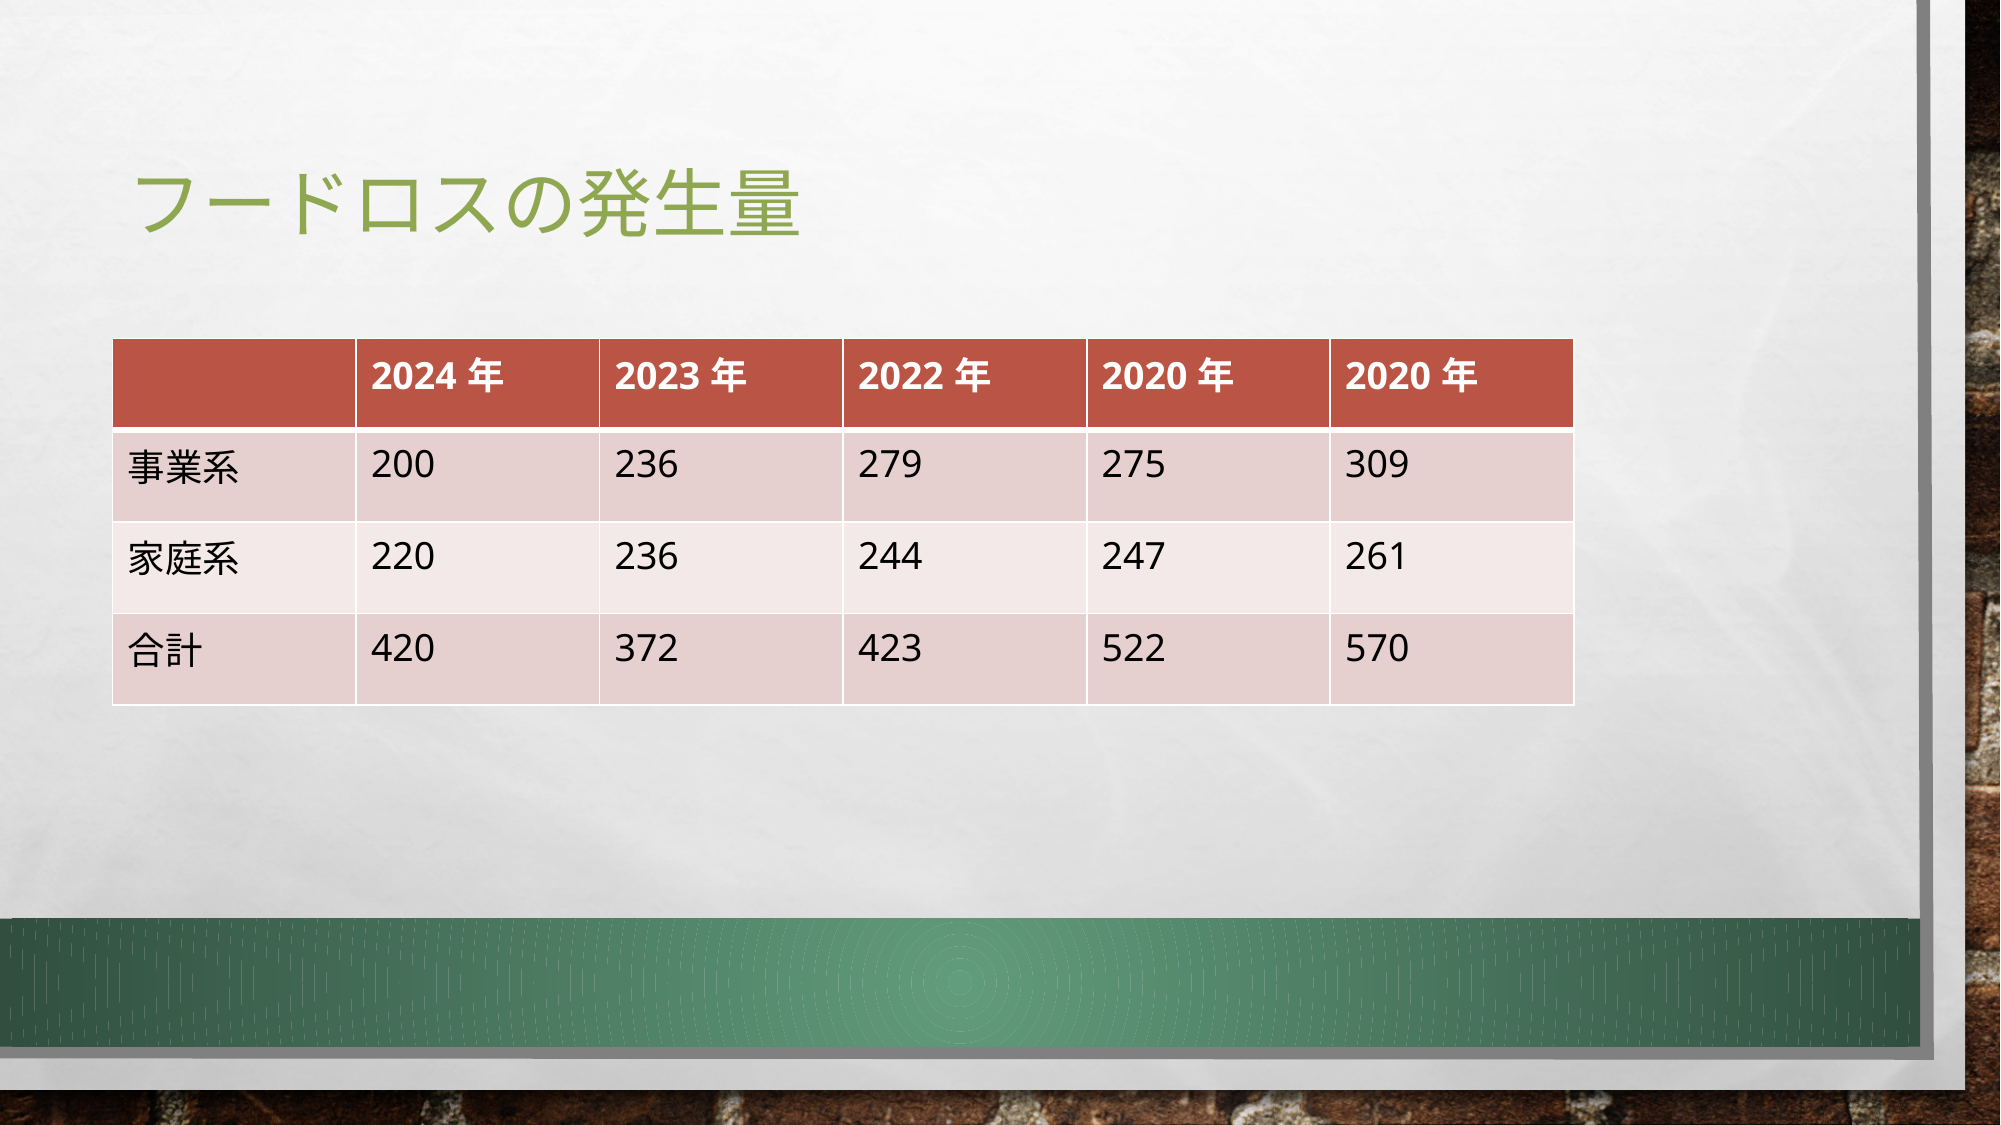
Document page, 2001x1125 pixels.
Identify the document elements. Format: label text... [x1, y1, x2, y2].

table_cell 247 [1088, 523, 1329, 613]
table_cell 309 [1331, 433, 1573, 521]
table_header [113, 339, 355, 427]
table_cell 236 [600, 433, 842, 521]
table_cell 261 [1331, 523, 1573, 613]
table_cell 事業系 [113, 433, 355, 521]
table_cell 279 [844, 433, 1086, 521]
table_header 2020年 [1088, 339, 1329, 427]
table_cell 522 [1088, 614, 1329, 704]
table_header 2022年 [844, 339, 1086, 427]
table_header 2024年 [357, 339, 599, 427]
table_header 2020年 [1331, 339, 1573, 427]
table_cell 570 [1331, 614, 1573, 704]
picture [0, 0, 2000, 1125]
table_cell 220 [357, 523, 599, 613]
table_cell 家庭系 [113, 523, 355, 613]
table_cell 236 [600, 523, 842, 613]
table_cell 244 [844, 523, 1086, 613]
table_cell 200 [357, 433, 599, 521]
table_cell 275 [1088, 433, 1329, 521]
table_cell 372 [600, 614, 842, 704]
table_cell 420 [357, 614, 599, 704]
title フードロスの発生量 [112, 112, 1818, 302]
table_cell 423 [844, 614, 1086, 704]
table_cell 合計 [113, 614, 355, 704]
table_header 2023年 [600, 339, 842, 427]
